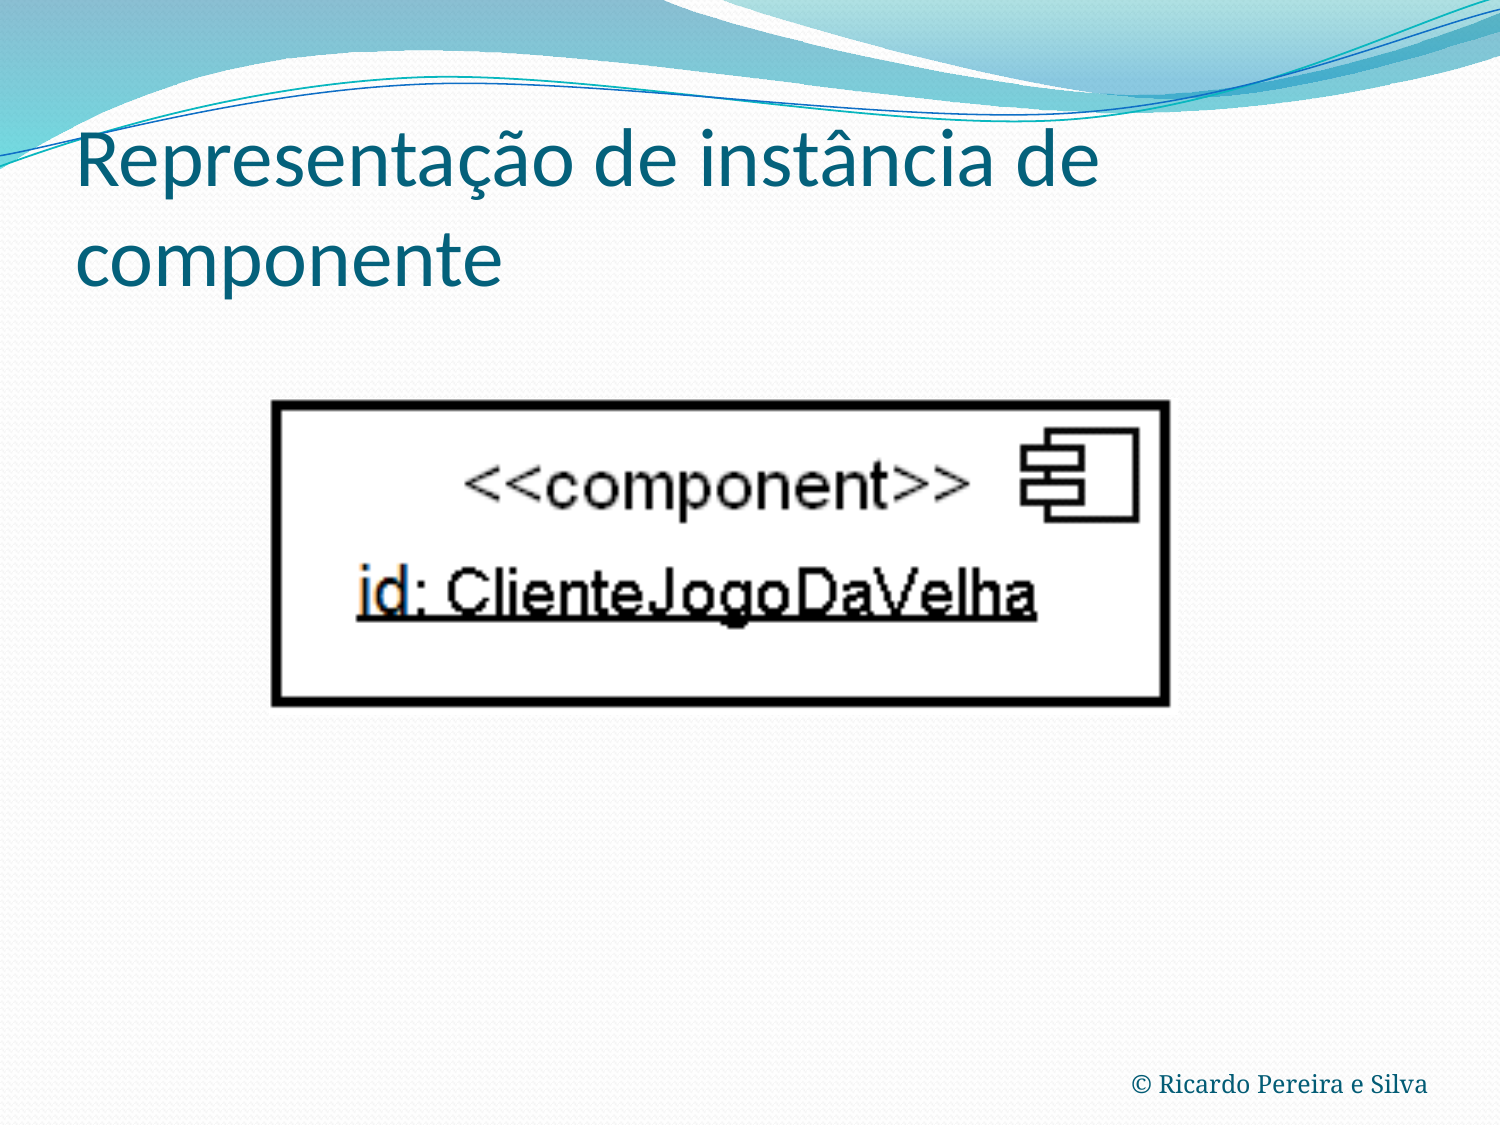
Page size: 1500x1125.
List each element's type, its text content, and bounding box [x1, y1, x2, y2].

picture [269, 398, 1179, 716]
title Representação de instância de componente [75, 115, 1425, 303]
footer © Ricardo Pereira e Silva [1101, 1042, 1429, 1103]
